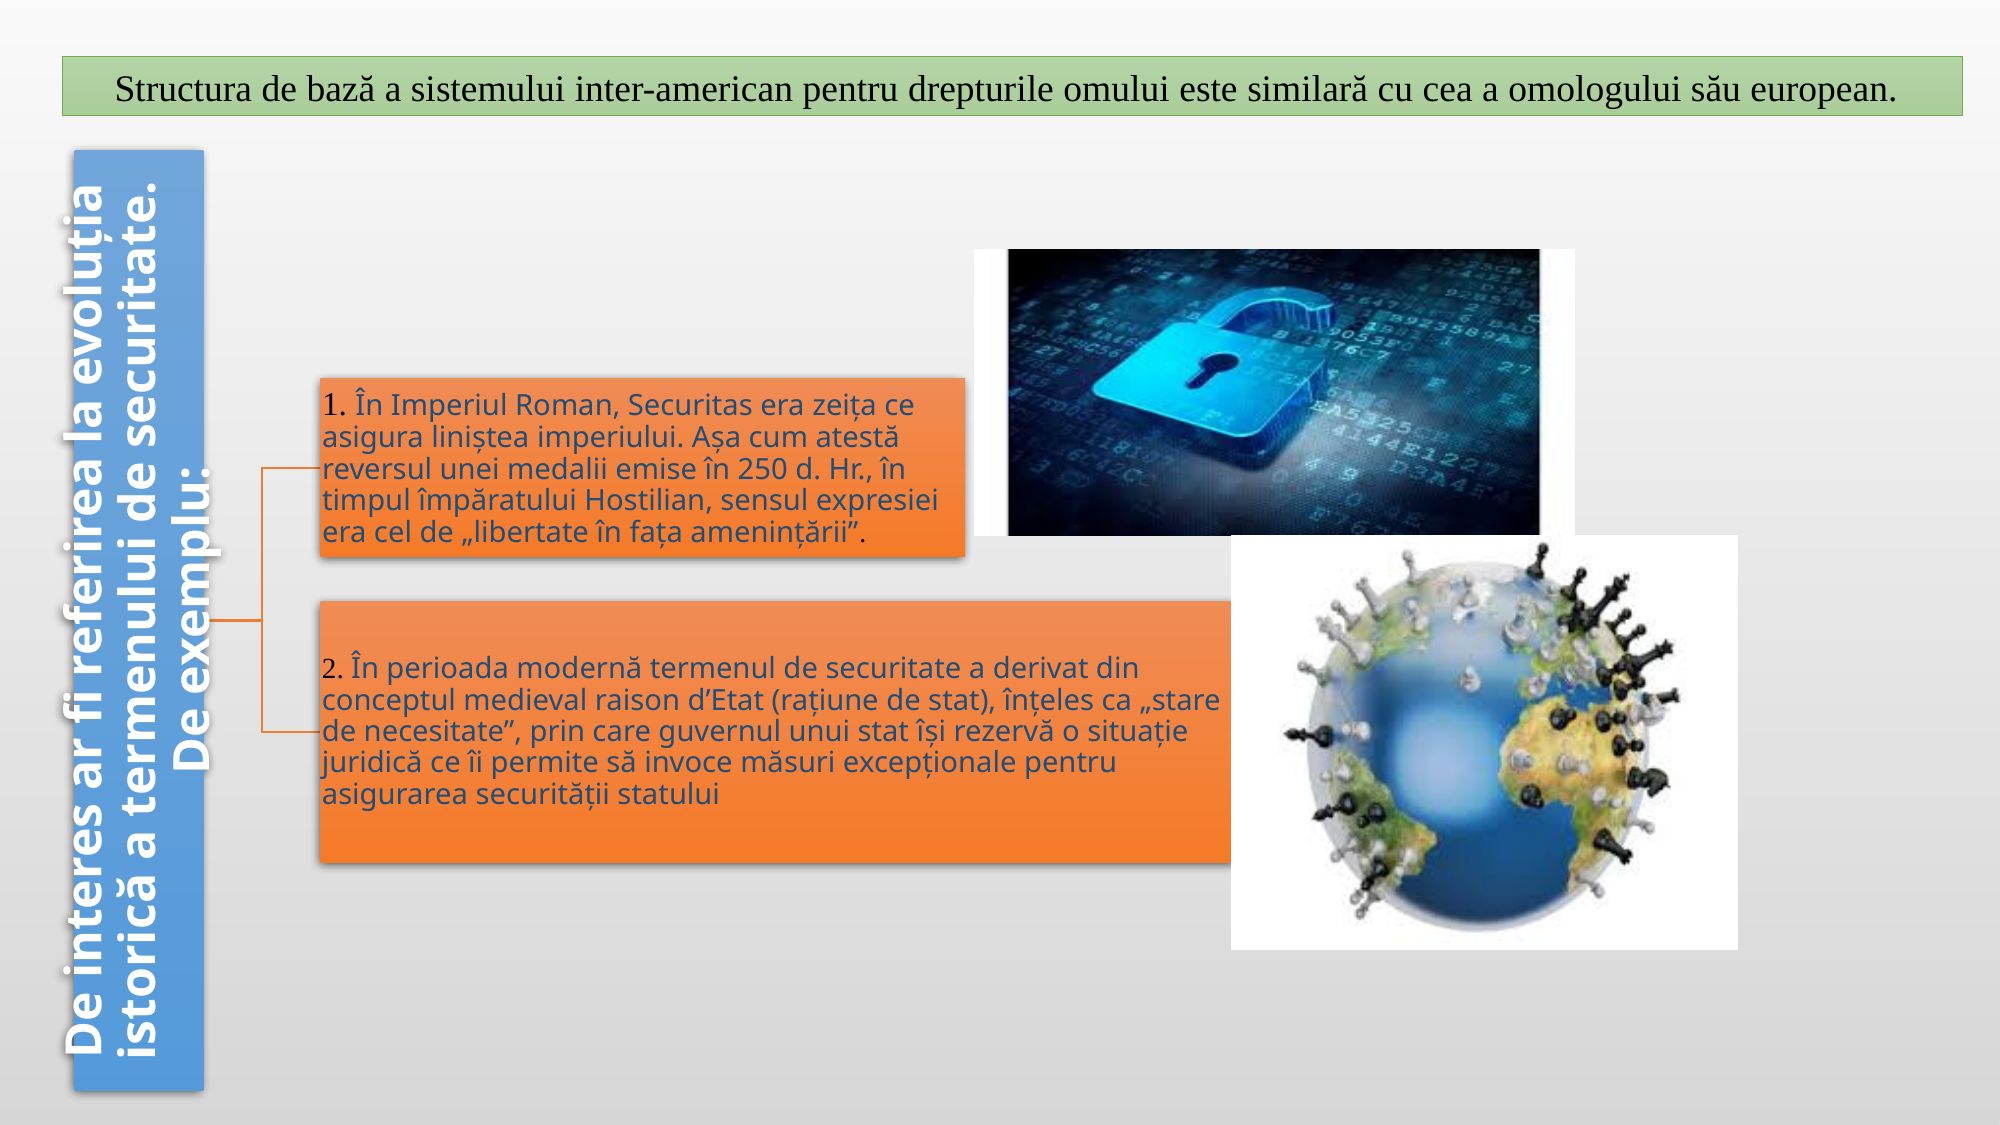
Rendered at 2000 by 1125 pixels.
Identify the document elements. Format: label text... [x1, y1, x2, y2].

picture [974, 249, 1738, 950]
text_box Structura de bază a sistemului inter-american pentru drepturile omului este similară cu cea a omologului său european. [62, 56, 1963, 116]
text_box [24, 149, 1288, 1092]
